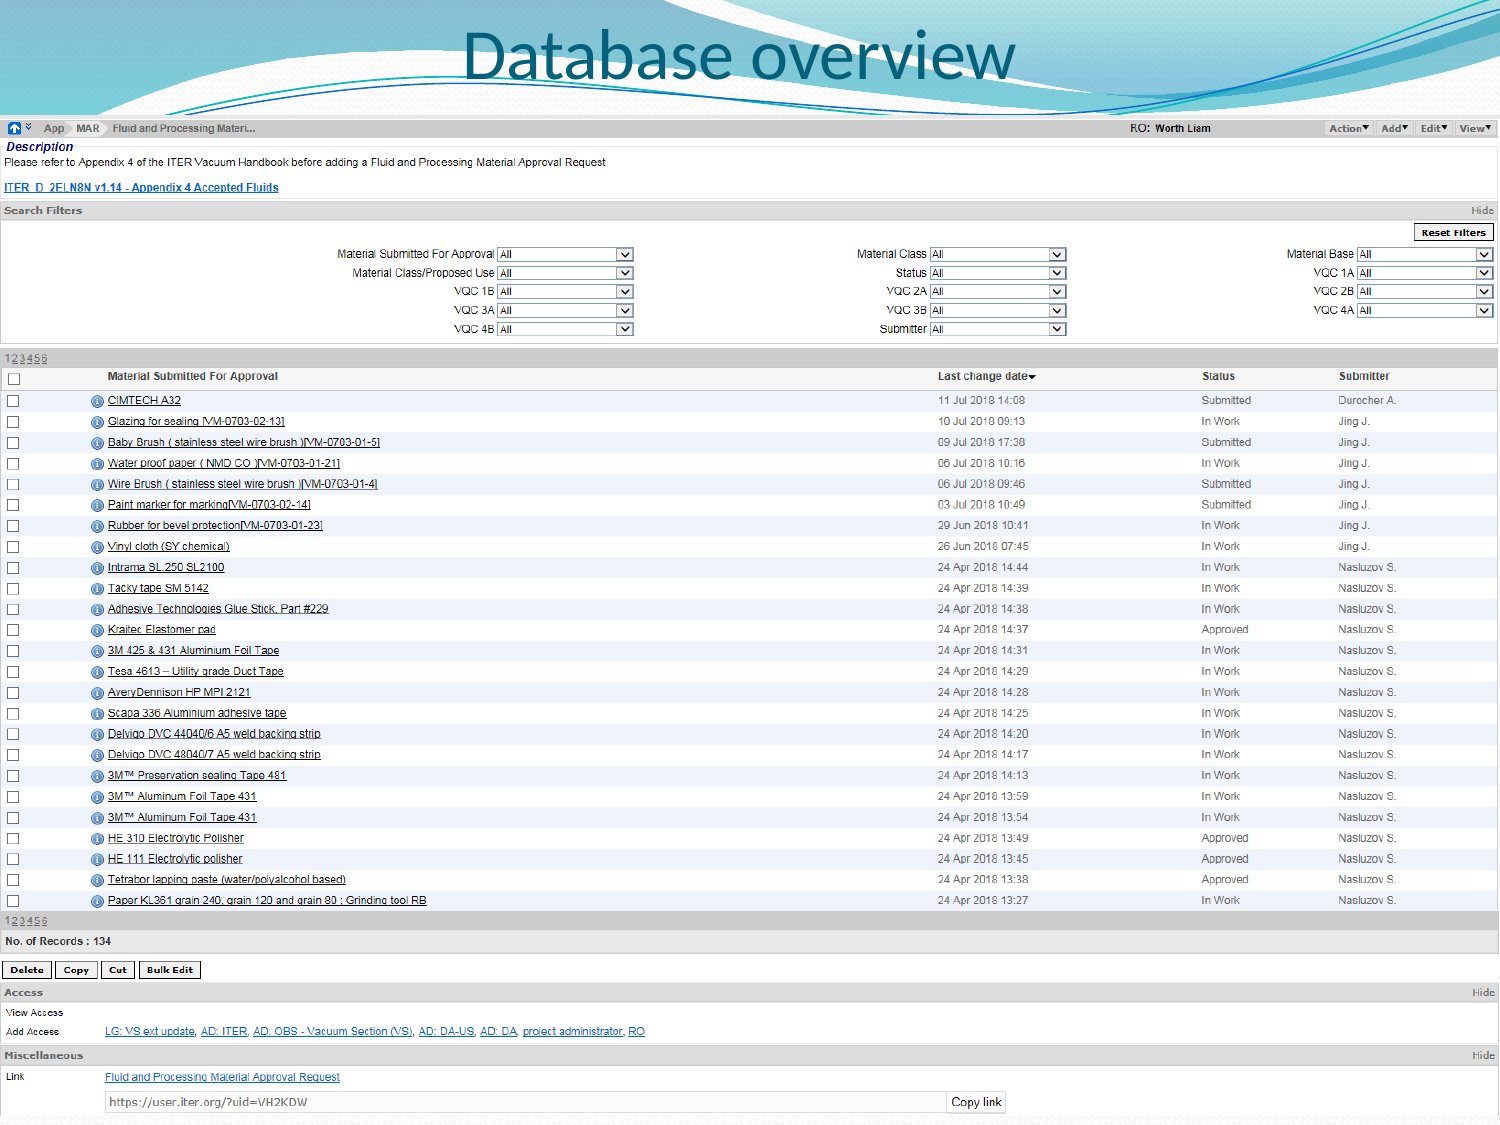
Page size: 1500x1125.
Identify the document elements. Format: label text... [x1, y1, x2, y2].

title Database overview [64, 0, 1415, 94]
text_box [0, 115, 1500, 1116]
